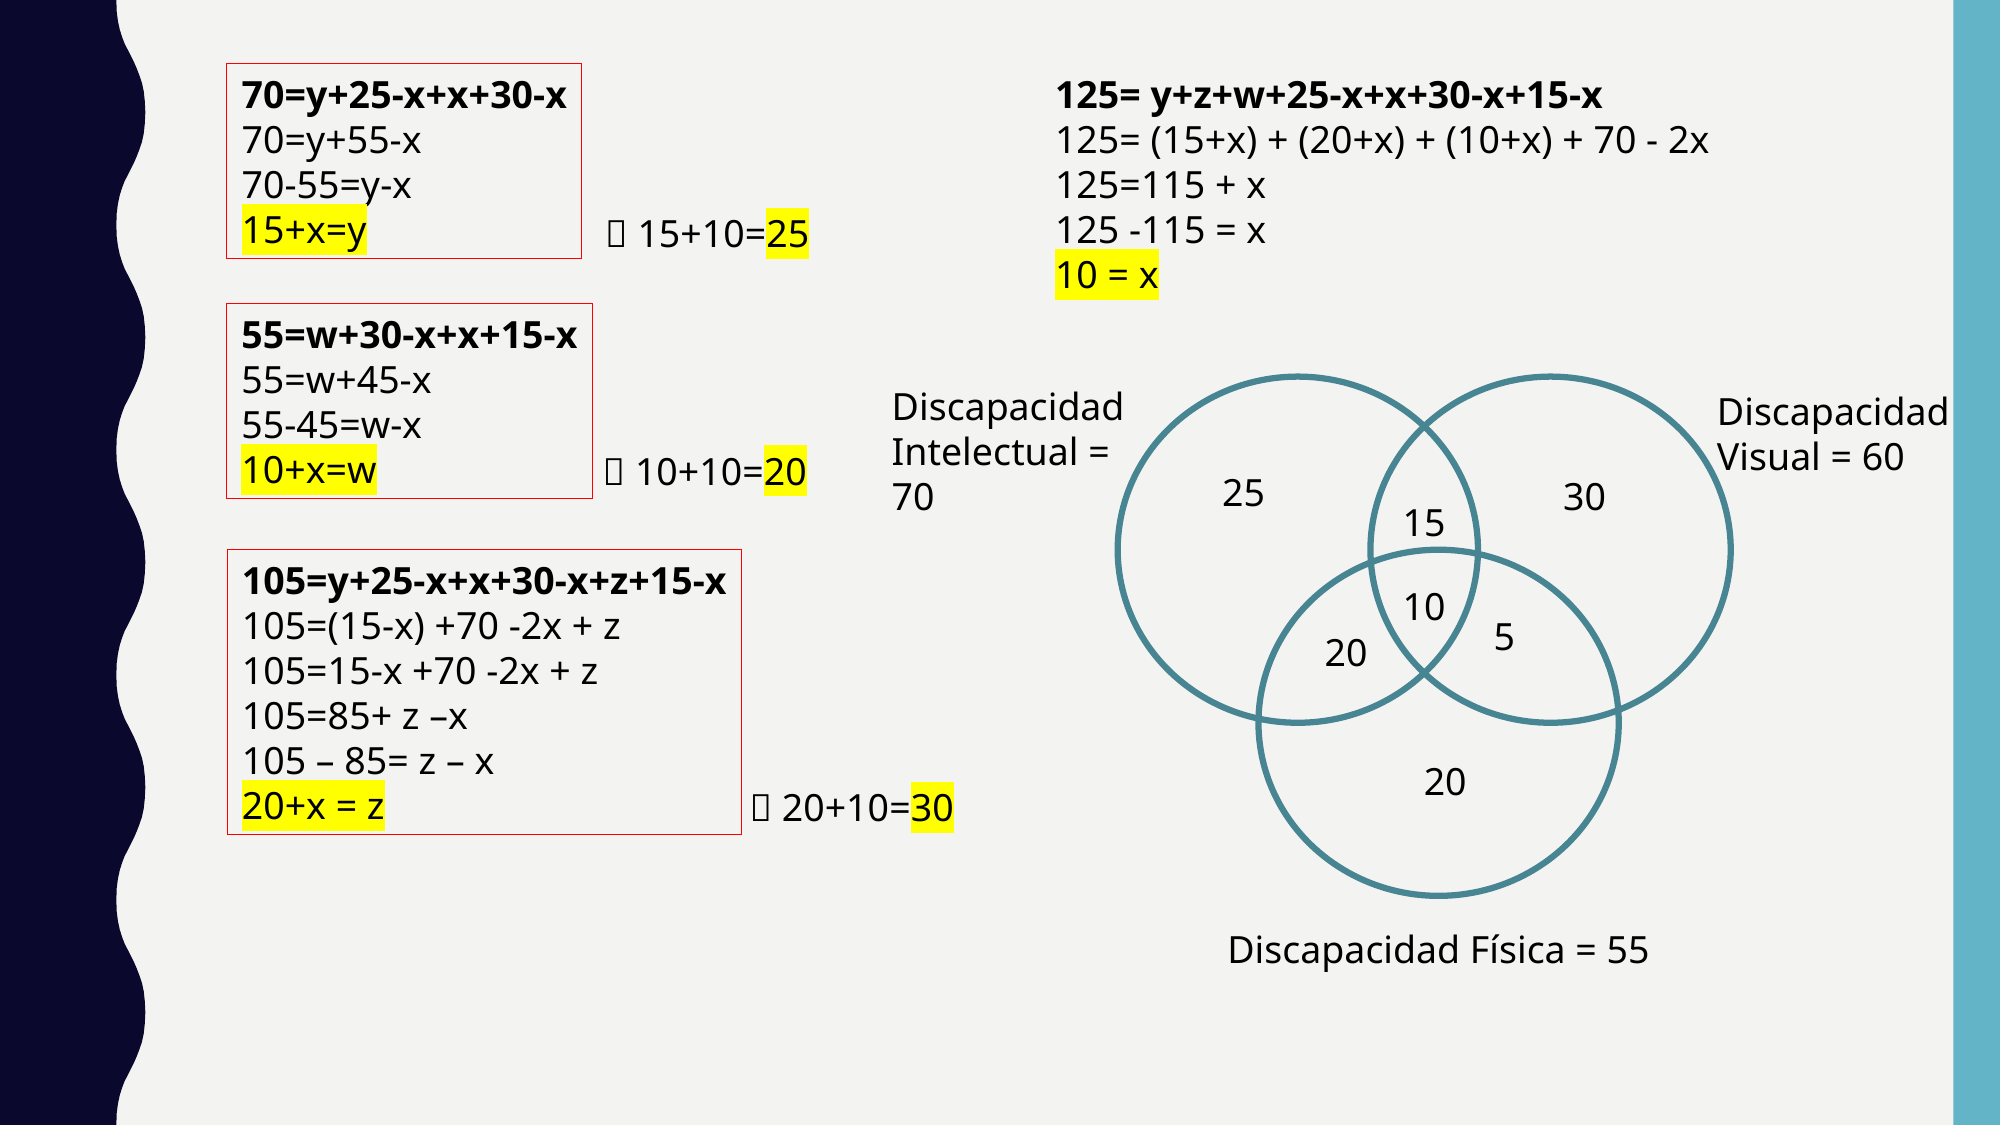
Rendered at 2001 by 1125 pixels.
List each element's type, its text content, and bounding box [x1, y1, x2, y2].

text_box 20 [1309, 621, 1383, 682]
text_box Discapacidad Intelectual = 70 [876, 375, 1175, 526]
text_box [1257, 550, 1620, 897]
text_box 5 [1479, 605, 1531, 666]
text_box  10+10=20 [588, 440, 822, 500]
text_box  15+10=25 [590, 202, 825, 263]
text_box Discapacidad Física = 55 [1212, 918, 1665, 979]
text_box 30 [1548, 465, 1621, 525]
text_box Discapacidad Visual = 60 [1702, 380, 1975, 485]
text_box 125= y+z+w+25-x+x+30-x+15-x 125= (15+x) + (20+x) + (10+x) + 70 - 2x 125=115 + x 125 -115 = x 10 = x [1040, 63, 1731, 304]
text_box [1369, 375, 1732, 711]
text_box  20+10=30 [734, 776, 969, 837]
text_box 10 [1387, 575, 1461, 636]
text_box 105=y+25-x+x+30-x+z+15-x 105=(15-x) +70 -2x + z 105=15-x +70 -2x + z 105=85+ z –x 105 – 85= z – x 20+x = z [227, 549, 742, 835]
text_box 15 [1387, 492, 1461, 552]
text_box 70=y+25-x+x+30-x 70=y+55-x 70-55=y-x 15+x=y [226, 63, 582, 259]
text_box 55=w+30-x+x+15-x 55=w+45-x 55-45=w-x 10+x=w [226, 303, 593, 499]
text_box [1116, 375, 1424, 720]
text_box 20 [1408, 750, 1482, 810]
text_box 25 [1207, 461, 1280, 522]
